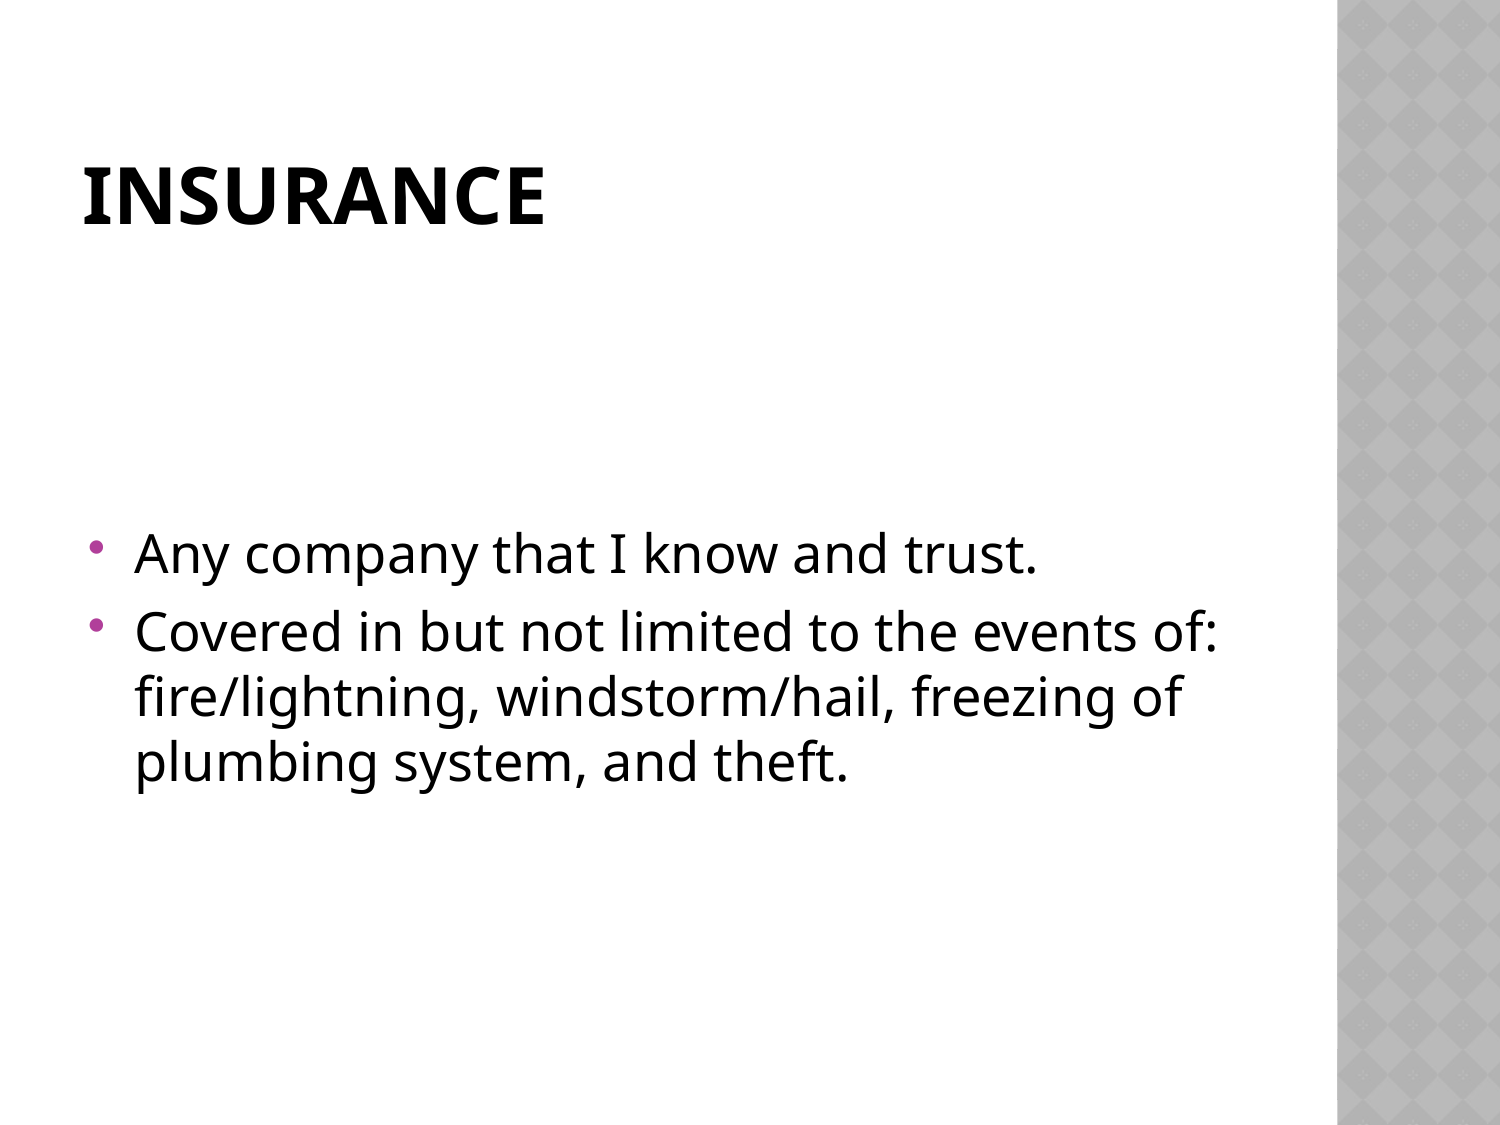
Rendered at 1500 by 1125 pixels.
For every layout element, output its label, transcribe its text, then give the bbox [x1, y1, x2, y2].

list Any company that I know and trust. Covered in but not limited to the events of: fire/lightning, windstorm/hail, freezing of plumbing system, and theft. [75, 512, 1263, 836]
title Insurance [75, 52, 1263, 240]
